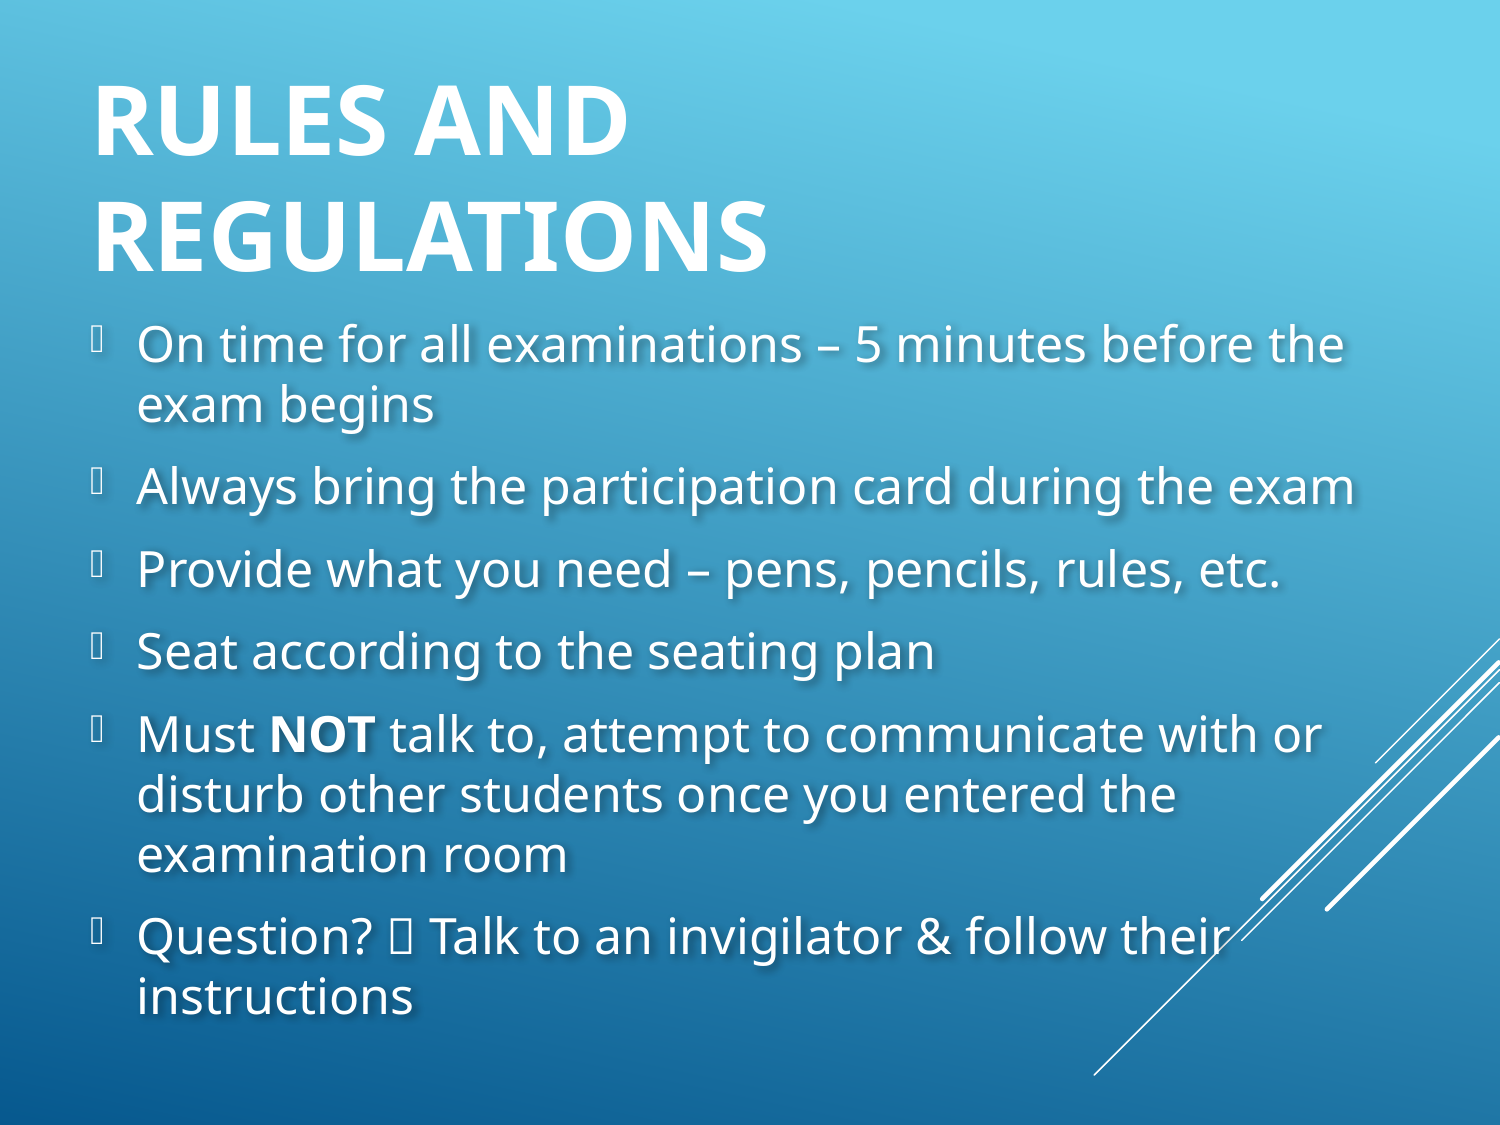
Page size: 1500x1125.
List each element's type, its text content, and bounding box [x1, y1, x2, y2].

title Rules and Regulations [75, 50, 1330, 262]
list On time for all examinations – 5 minutes before the exam begins Always bring the participation card during the exam Provide what you need – pens, pencils, rules, etc. Seat according to the seating plan Must NOT talk to, attempt to communicate with or disturb other students once you entered the examination room Question?  Talk to an invigilator & follow their instructions [75, 262, 1425, 1075]
